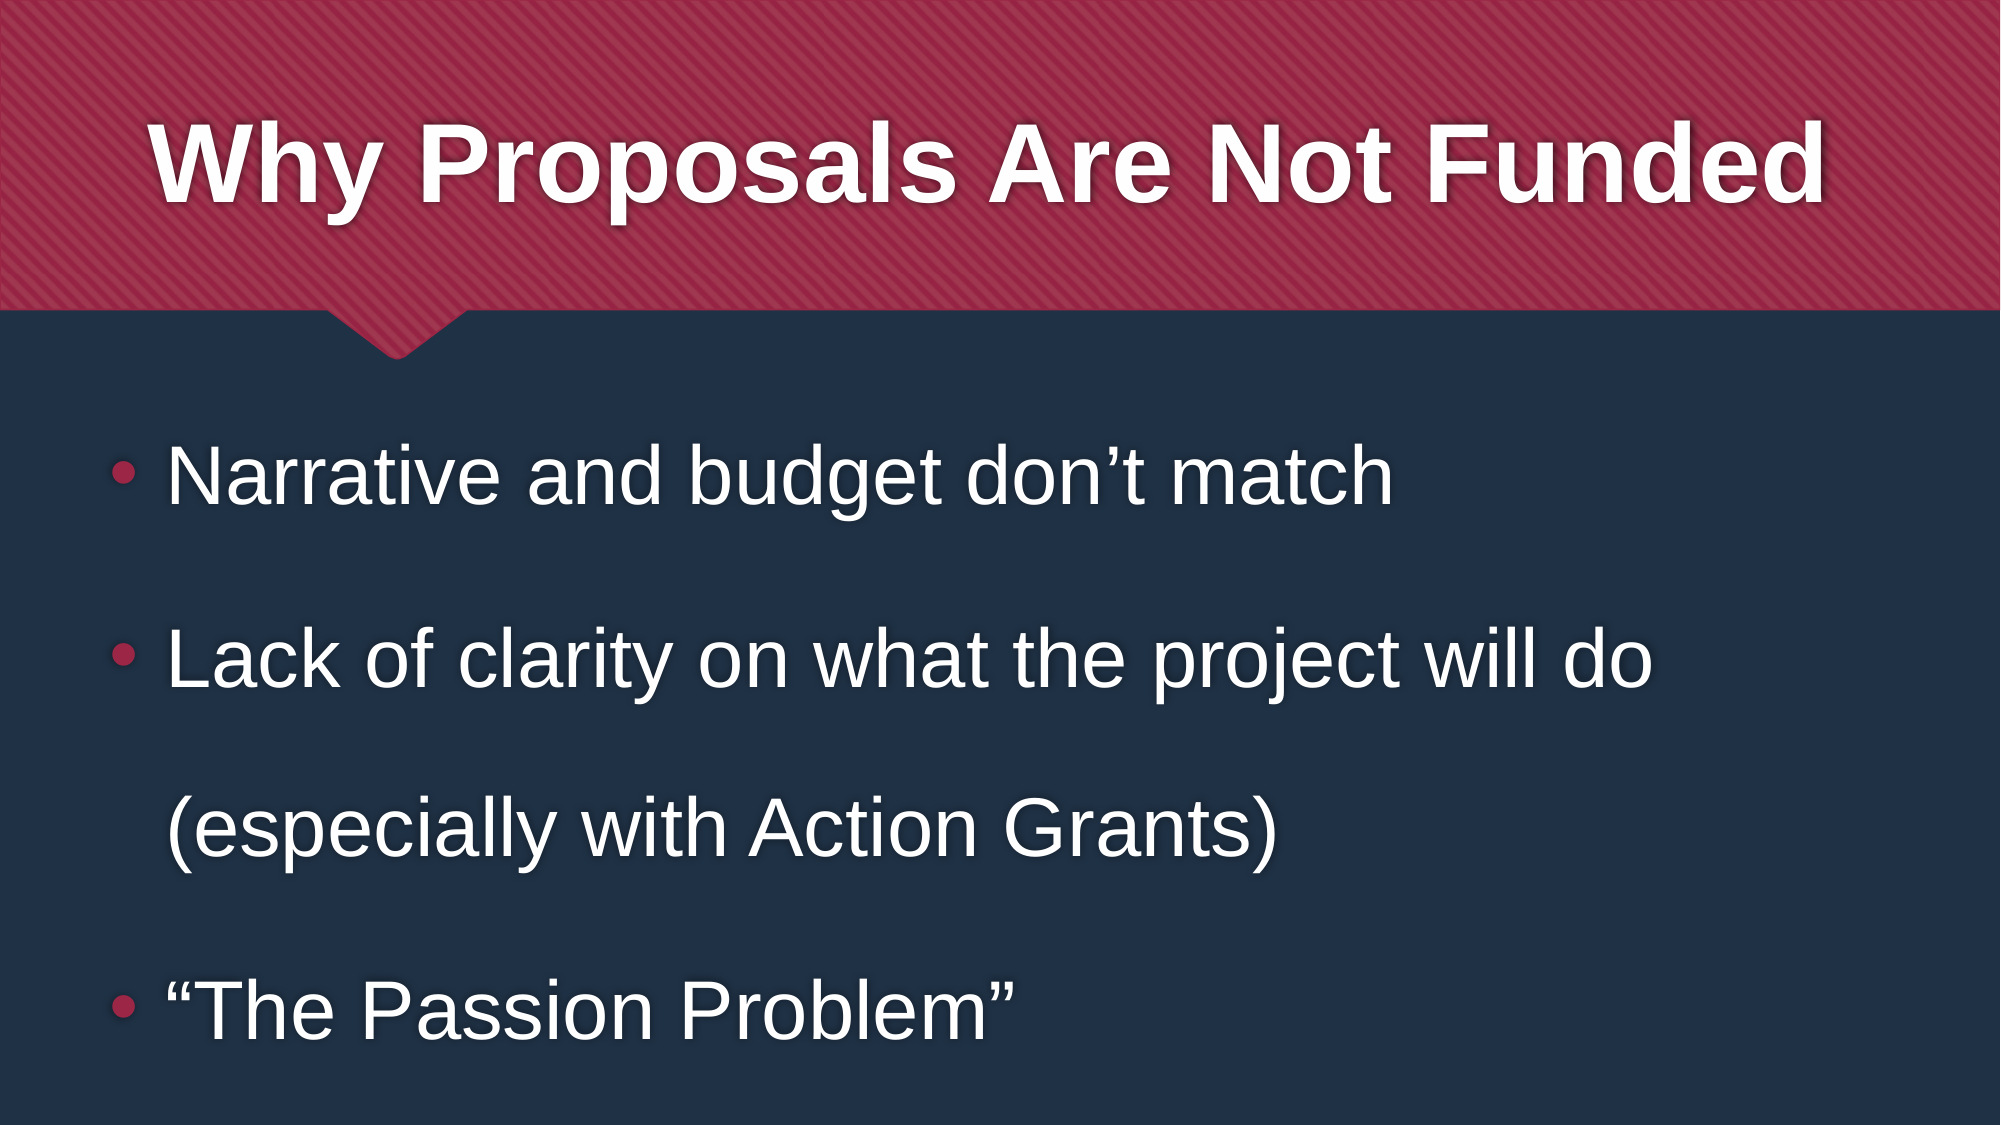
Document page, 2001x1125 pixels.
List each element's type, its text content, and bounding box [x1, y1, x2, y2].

list Narrative and budget don’t match Lack of clarity on what the project will do (especially with Action Grants) “The Passion Problem” [94, 320, 1820, 1087]
title Why Proposals Are Not Funded [132, 73, 1868, 233]
